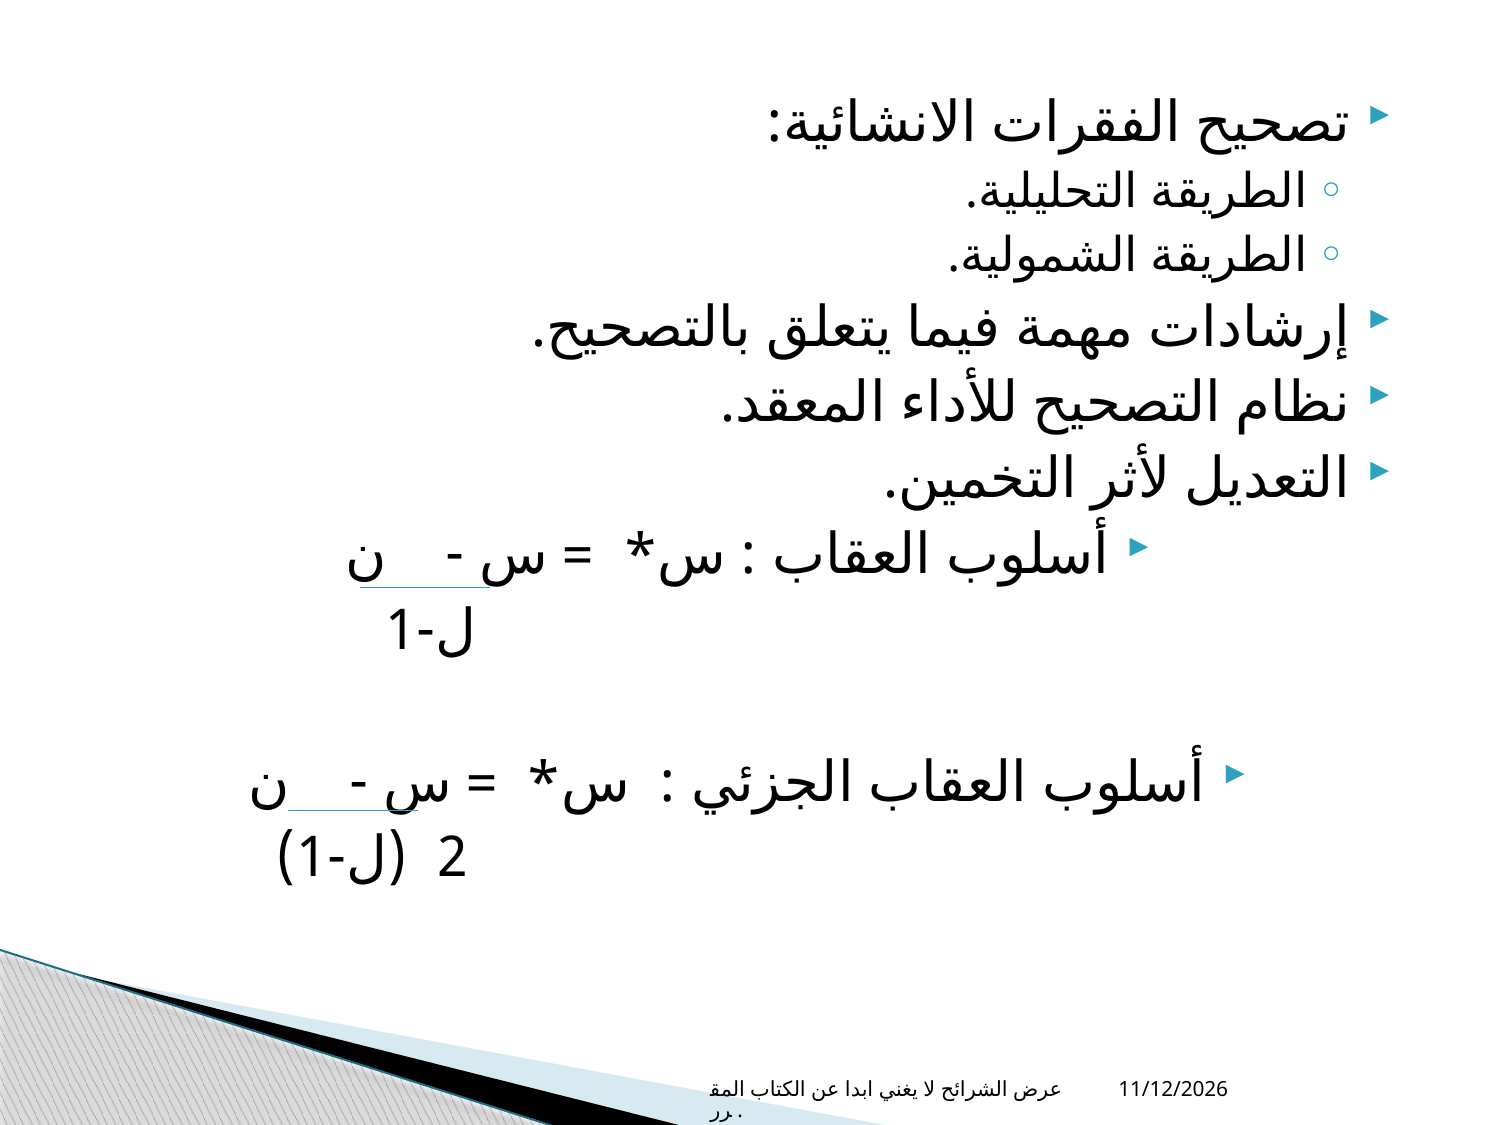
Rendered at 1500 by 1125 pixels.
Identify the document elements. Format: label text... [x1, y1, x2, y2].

footer عرض الشرائح لا يغني ابدا عن الكتاب المقرر. [718, 1051, 1105, 1112]
list تصحيح الفقرات الانشائية: الطريقة التحليلية. الطريقة الشمولية. إرشادات مهمة فيما يتعلق بالتصحيح. نظام التصحيح للأداء المعقد. التعديل لأثر التخمين. أسلوب العقاب : س* = س - ن ل-1 أسلوب العقاب الجزئي : س* = س - ن 2 (ل-1) [75, 78, 1425, 986]
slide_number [1105, 1051, 1419, 1112]
